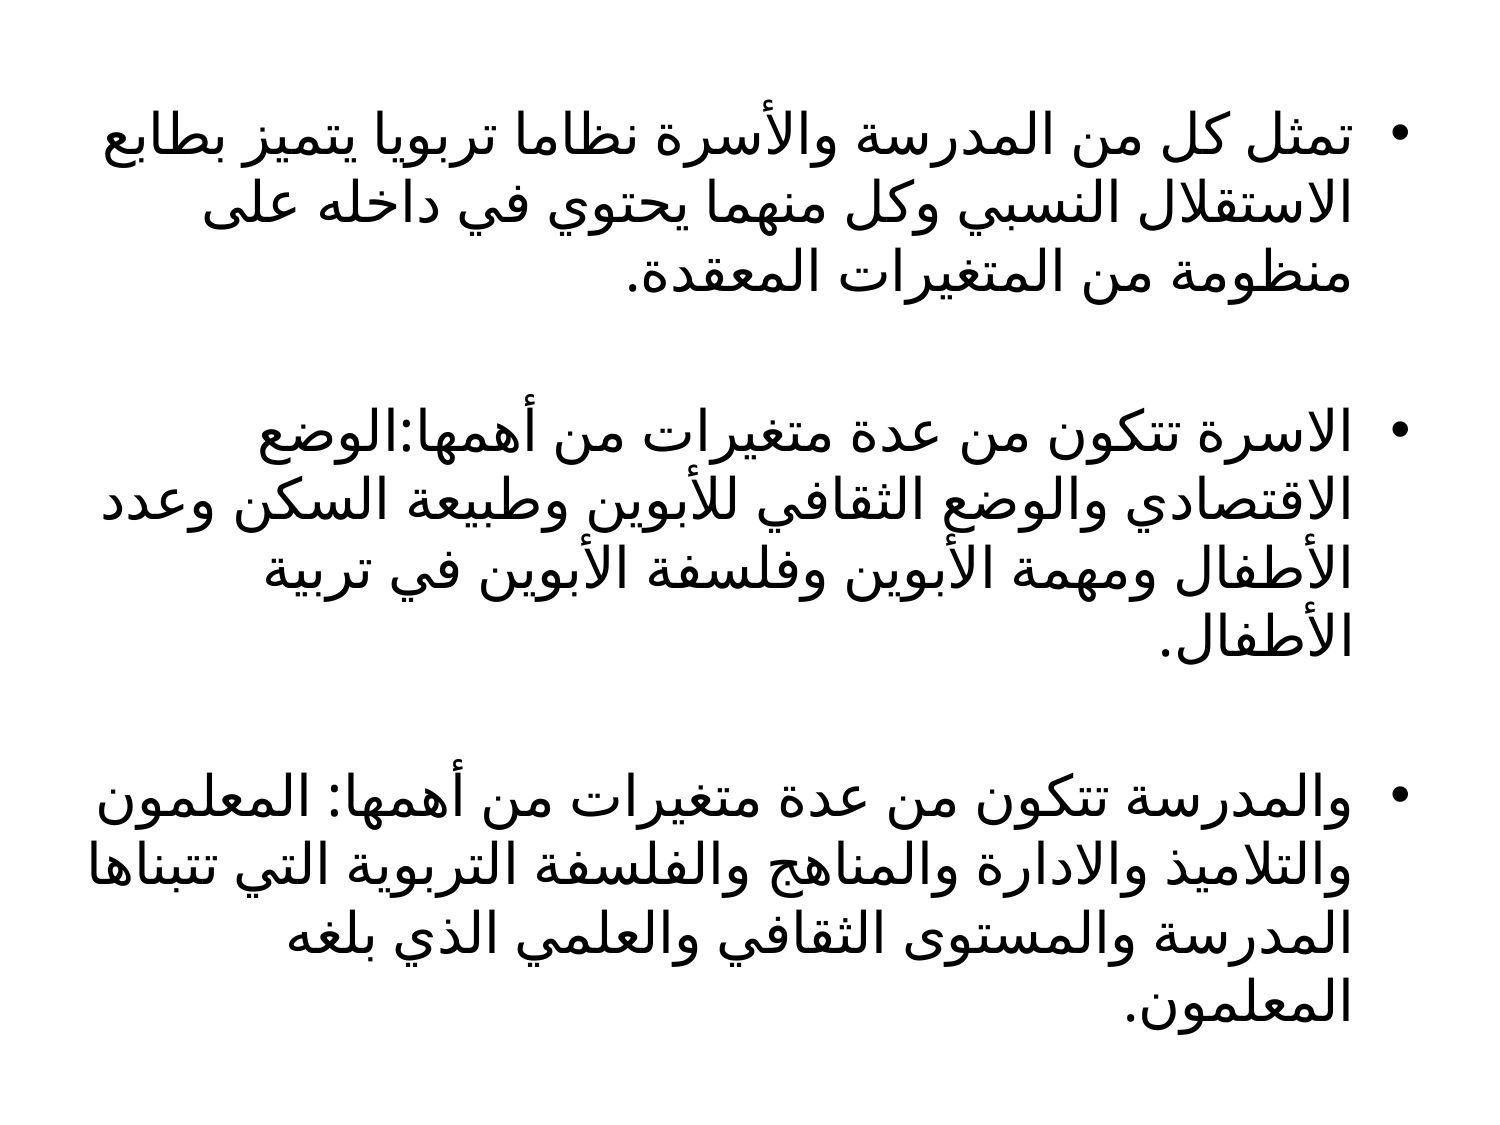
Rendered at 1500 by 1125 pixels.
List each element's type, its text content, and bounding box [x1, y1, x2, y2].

list تمثل كل من المدرسة والأسرة نظاما تربويا يتميز بطابع الاستقلال النسبي وكل منهما يحتوي في داخله على منظومة من المتغيرات المعقدة. الاسرة تتكون من عدة متغيرات من أهمها:الوضع الاقتصادي والوضع الثقافي للأبوين وطبيعة السكن وعدد الأطفال ومهمة الأبوين وفلسفة الأبوين في تربية الأطفال. والمدرسة تتكون من عدة متغيرات من أهمها: المعلمون والتلاميذ والادارة والمناهج والفلسفة التربوية التي تتبناها المدرسة والمستوى الثقافي والعلمي الذي بلغه المعلمون. [41, 90, 1425, 1047]
